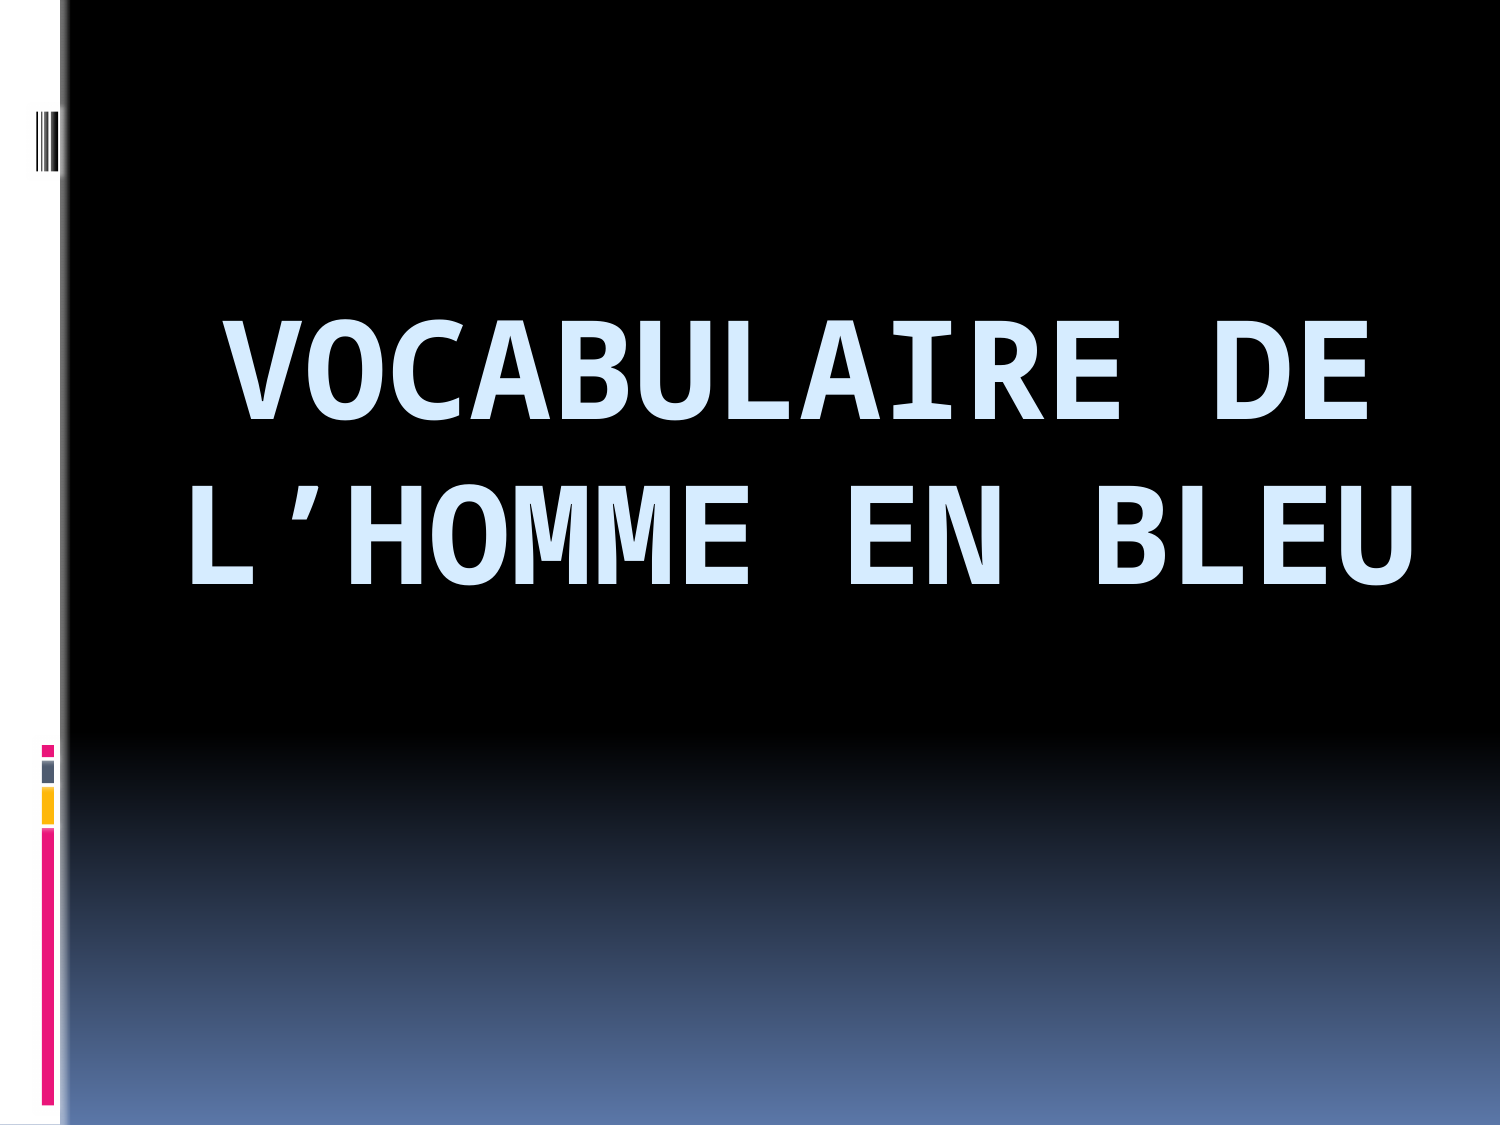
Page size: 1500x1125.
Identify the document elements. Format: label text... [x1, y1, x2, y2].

title Vocabulaire de L’homme en bleu [162, 275, 1438, 599]
